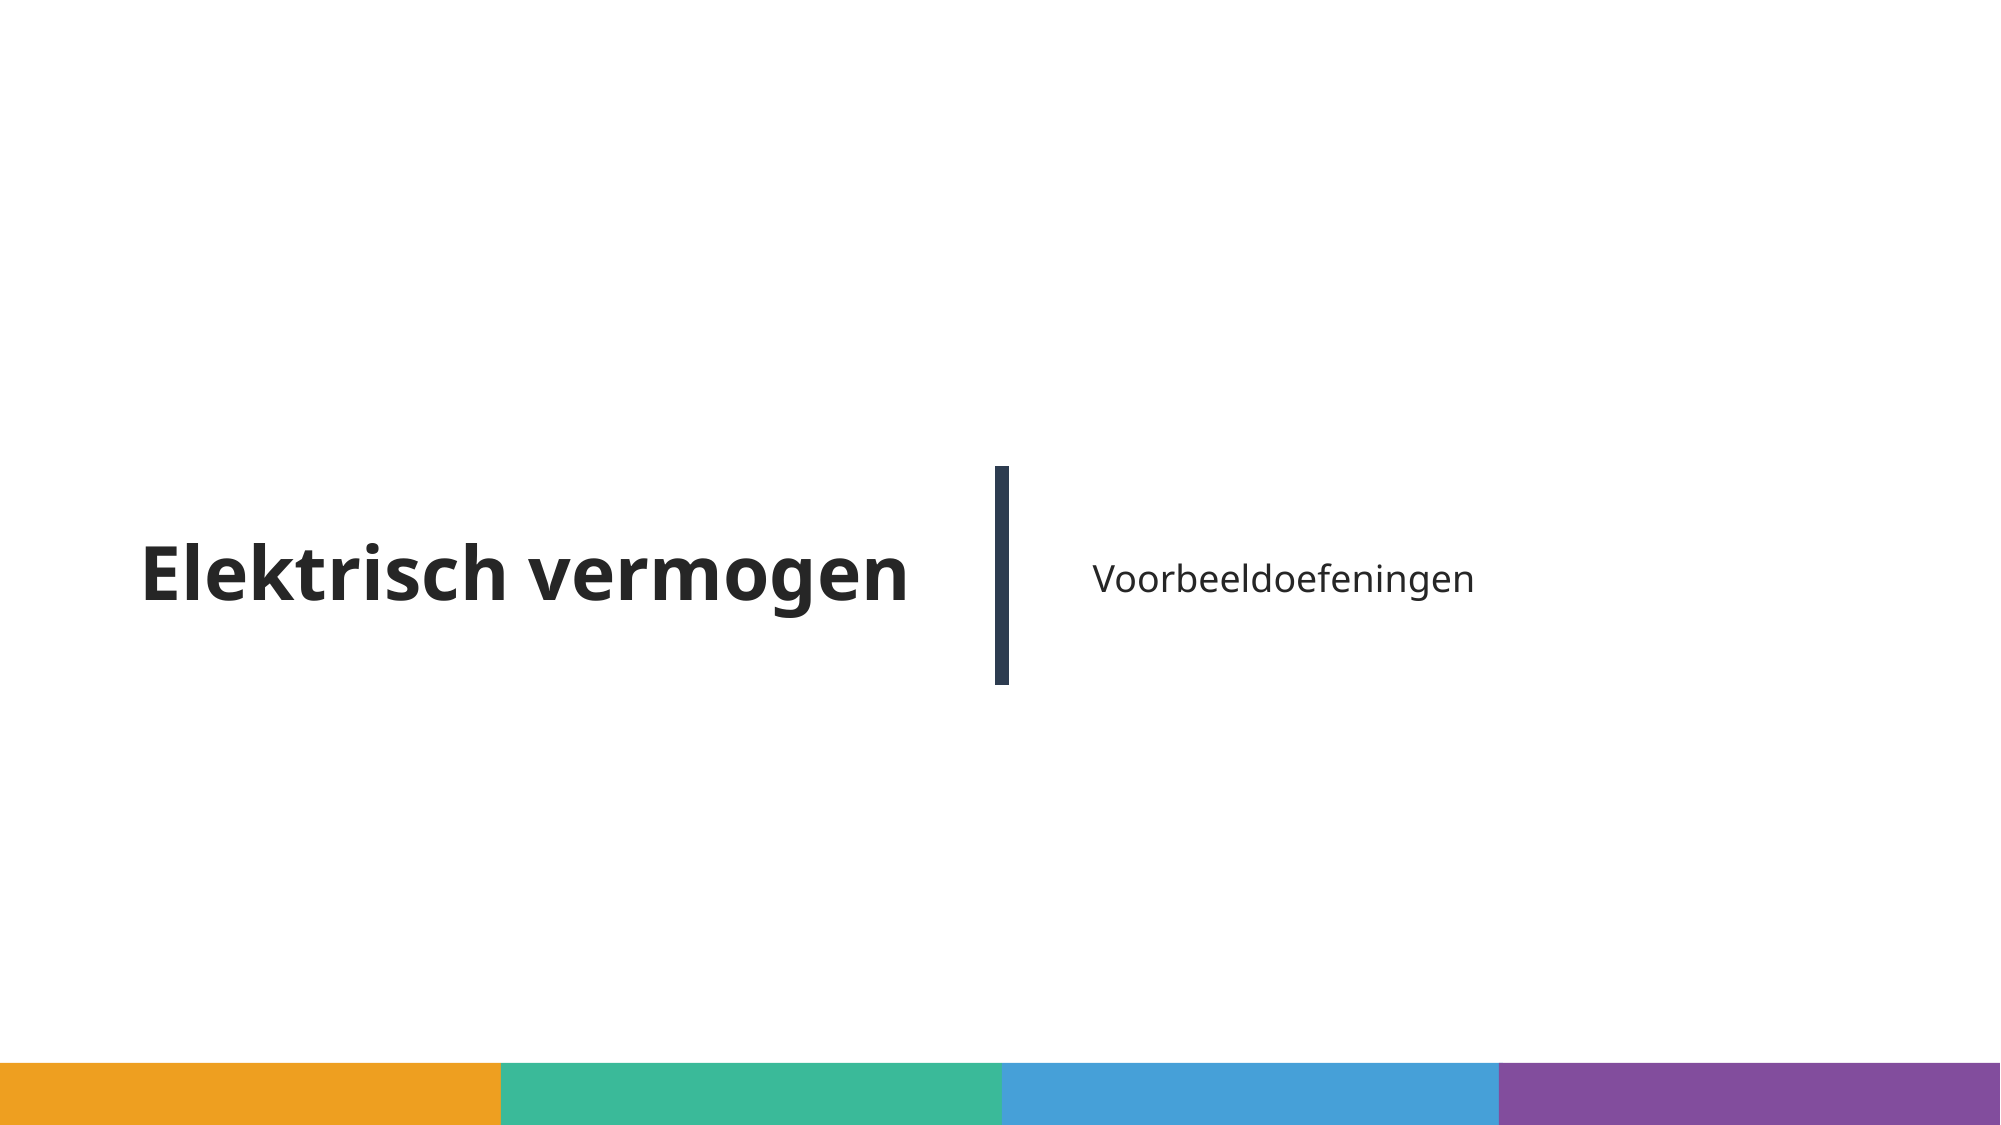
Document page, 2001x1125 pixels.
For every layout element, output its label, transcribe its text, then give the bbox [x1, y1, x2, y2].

title Elektrisch vermogen [110, 408, 927, 743]
subtitle Voorbeeldoefeningen [1077, 408, 1896, 743]
